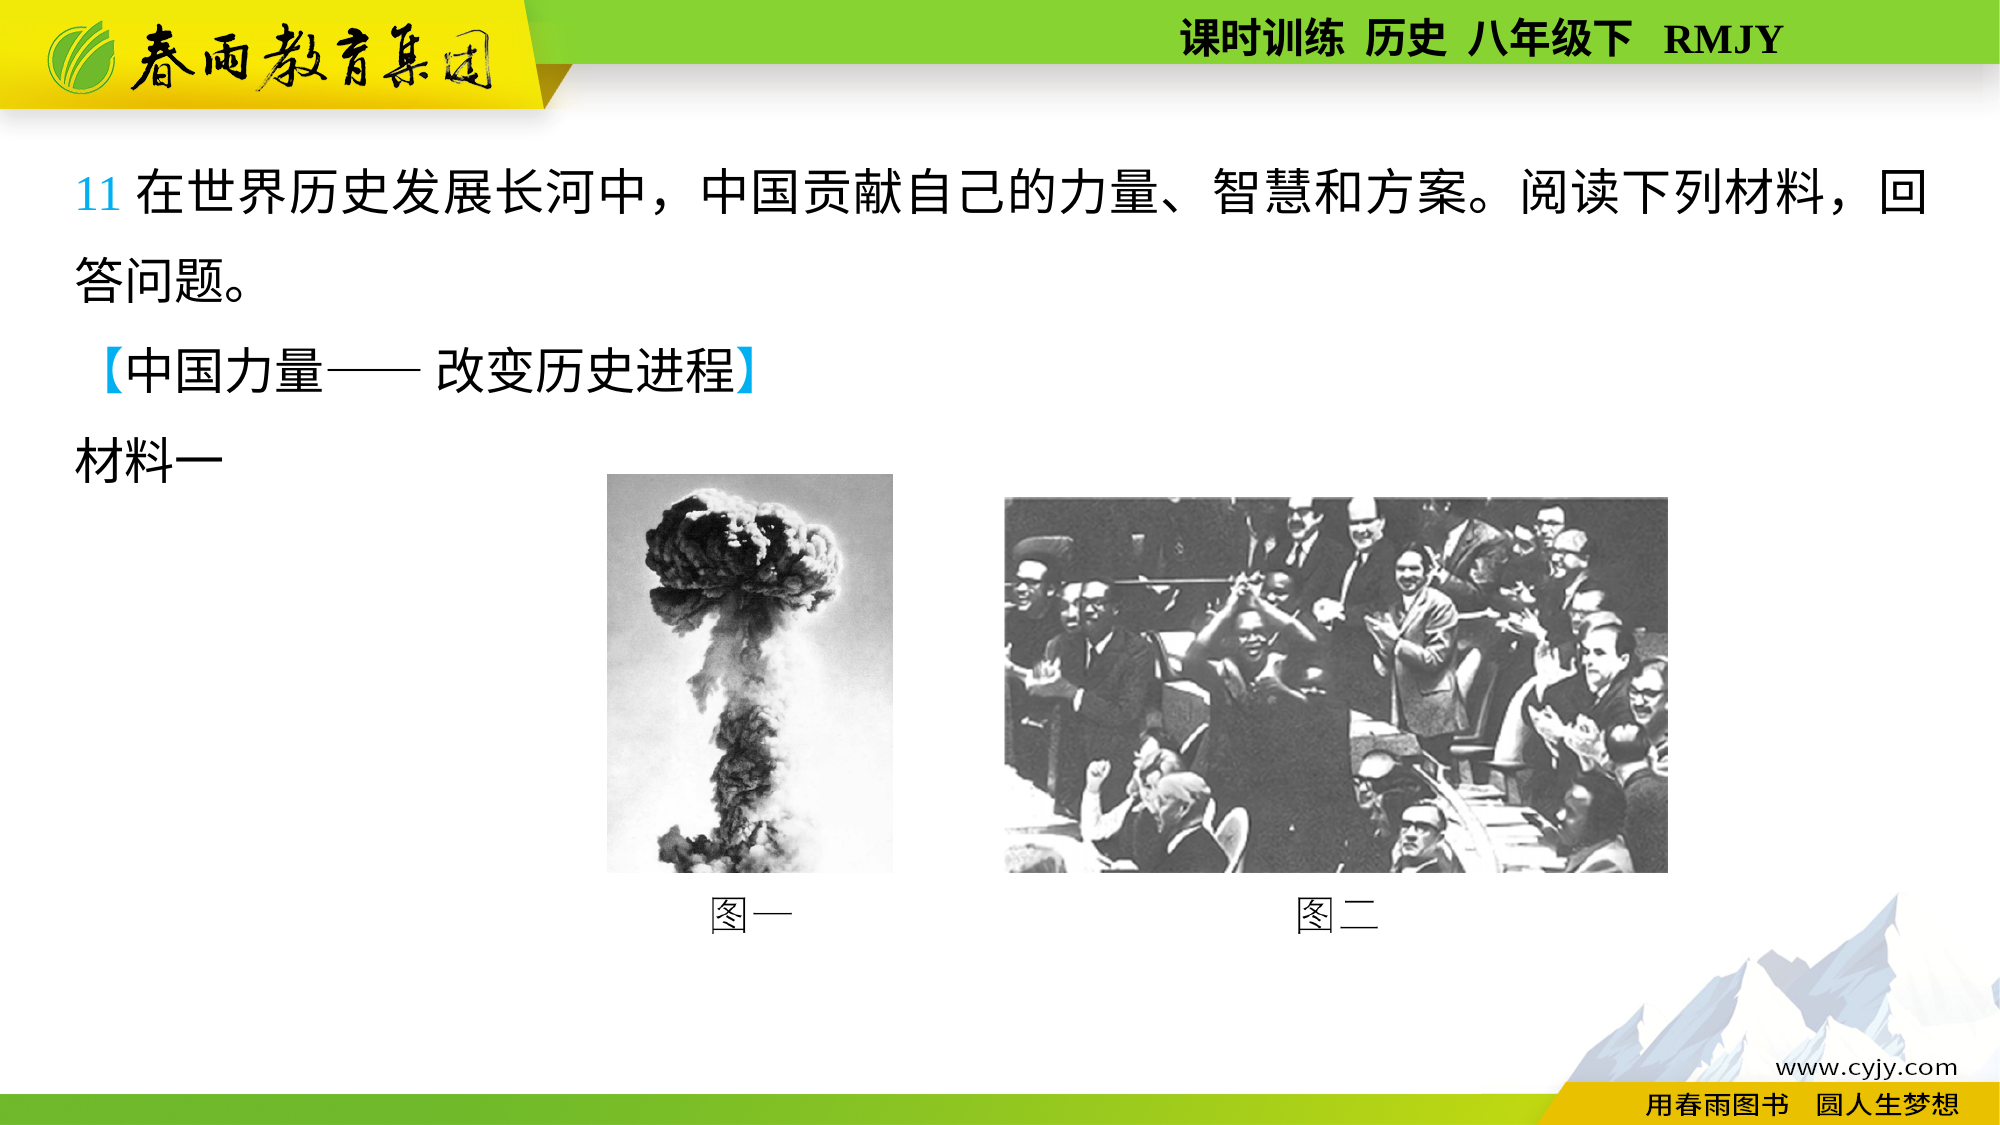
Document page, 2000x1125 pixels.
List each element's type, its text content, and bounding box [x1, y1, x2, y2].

list 11在世界历史发展长河中，中国贡献自己的力量、智慧和方案。阅读下列材料，回答问题。 【中国力量—— 改变历史进程】 材料一 [59, 122, 1944, 865]
picture [0, 0, 2000, 1125]
